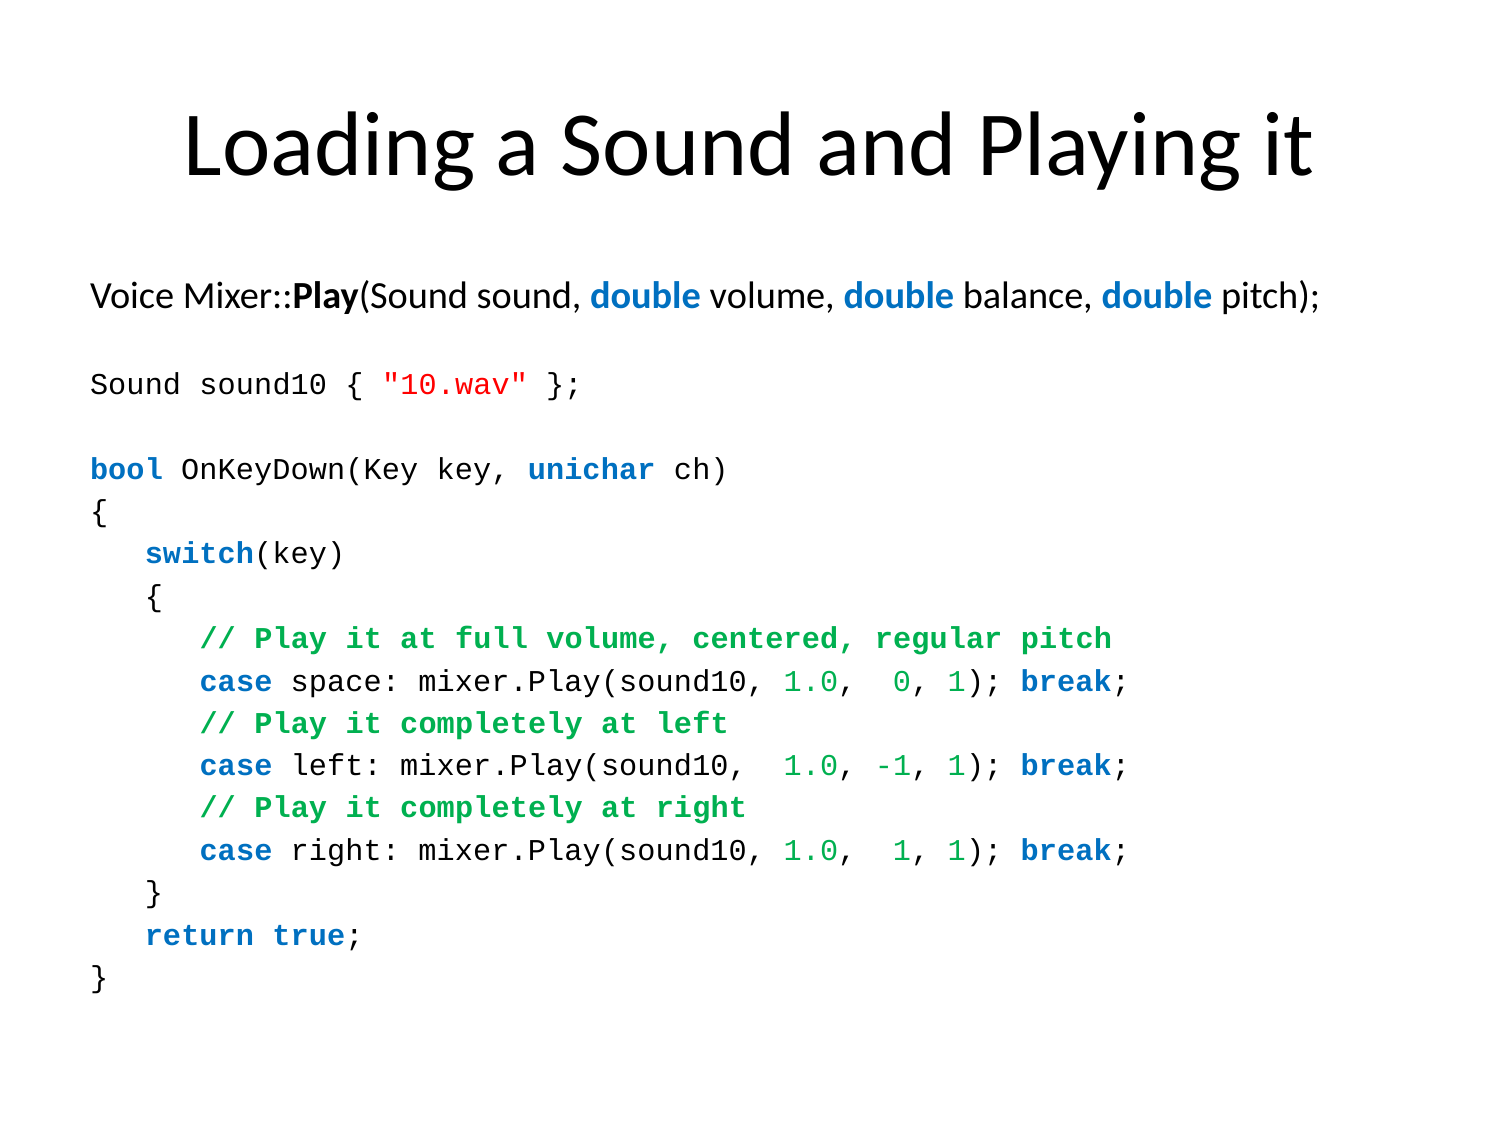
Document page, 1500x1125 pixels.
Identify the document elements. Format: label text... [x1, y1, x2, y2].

title Loading a Sound and Playing it [75, 45, 1425, 233]
list Voice Mixer::Play(Sound sound, double volume, double balance, double pitch); Sound sound10 { "10.wav" }; bool OnKeyDown(Key key, unichar ch) { switch(key) { // Play it at full volume, centered, regular pitch case space: mixer.Play(sound10, 1.0, 0, 1); break; // Play it completely at left case left: mixer.Play(sound10, 1.0, -1, 1); break; // Play it completely at right case right: mixer.Play(sound10, 1.0, 1, 1); break; } return true; } [75, 262, 1425, 1005]
